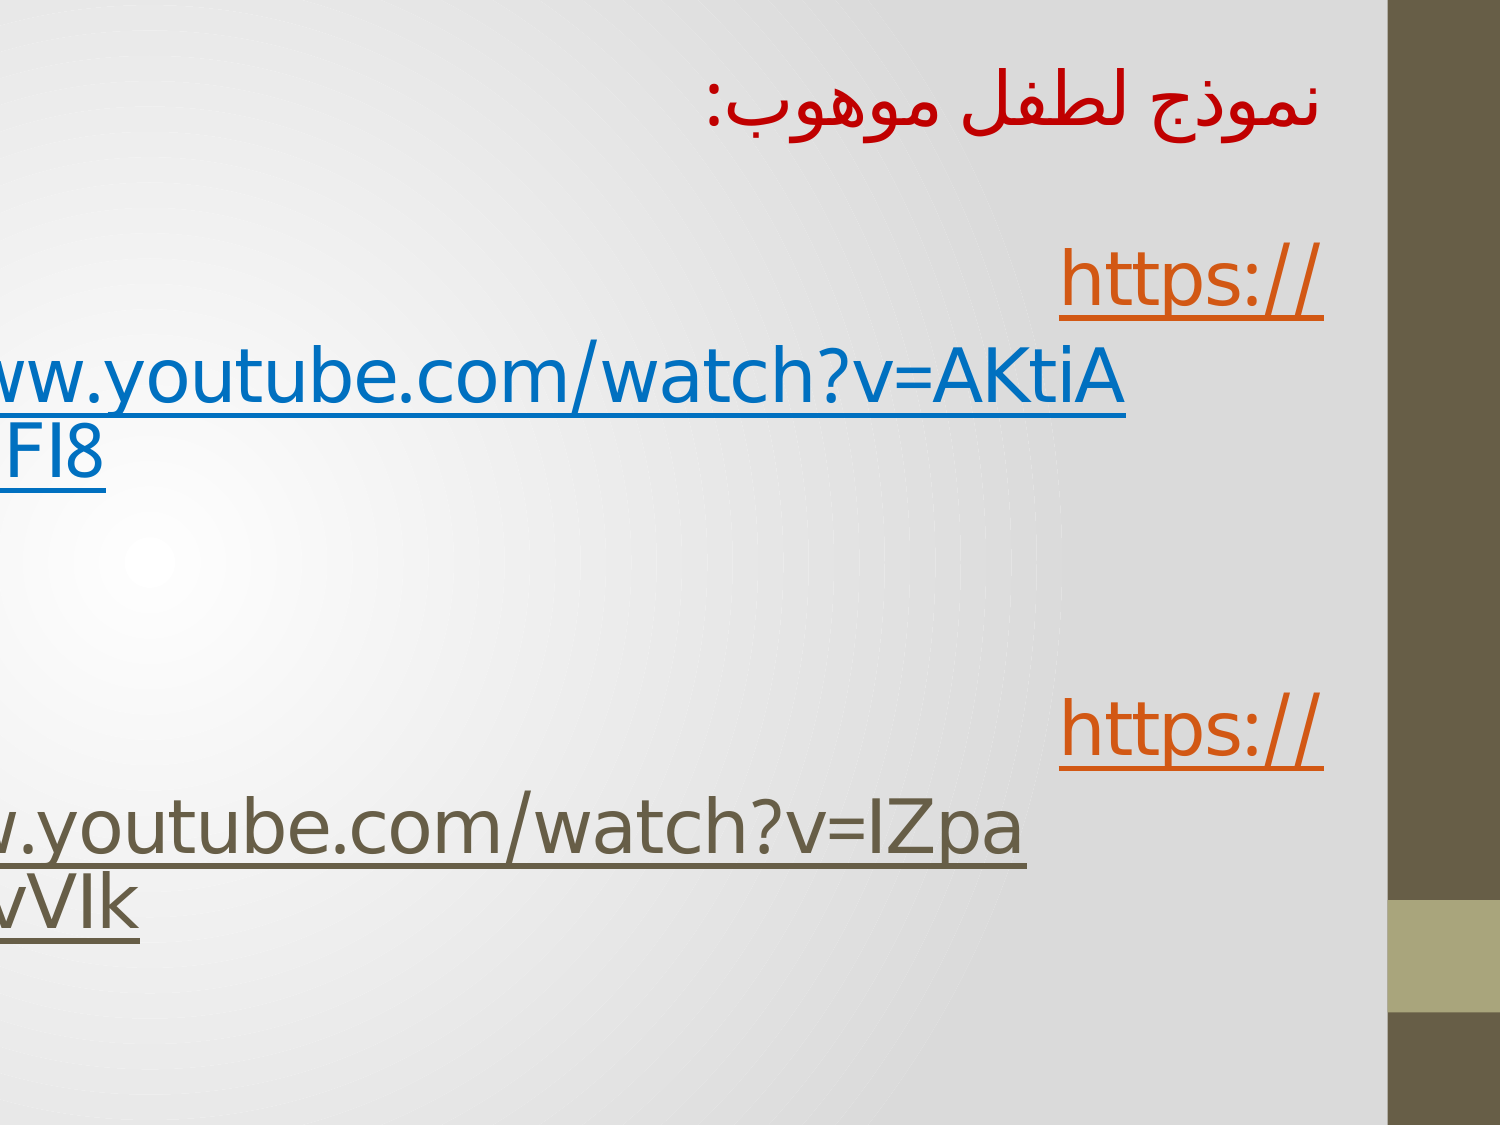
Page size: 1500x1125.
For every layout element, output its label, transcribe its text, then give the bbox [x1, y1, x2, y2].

title نموذج لطفل موهوب: https://www.youtube.com/watch?v=AKtiAH-jFI8 https://www.youtube.com/watch?v=IZpawG_vVIk [88, 444, 1339, 587]
